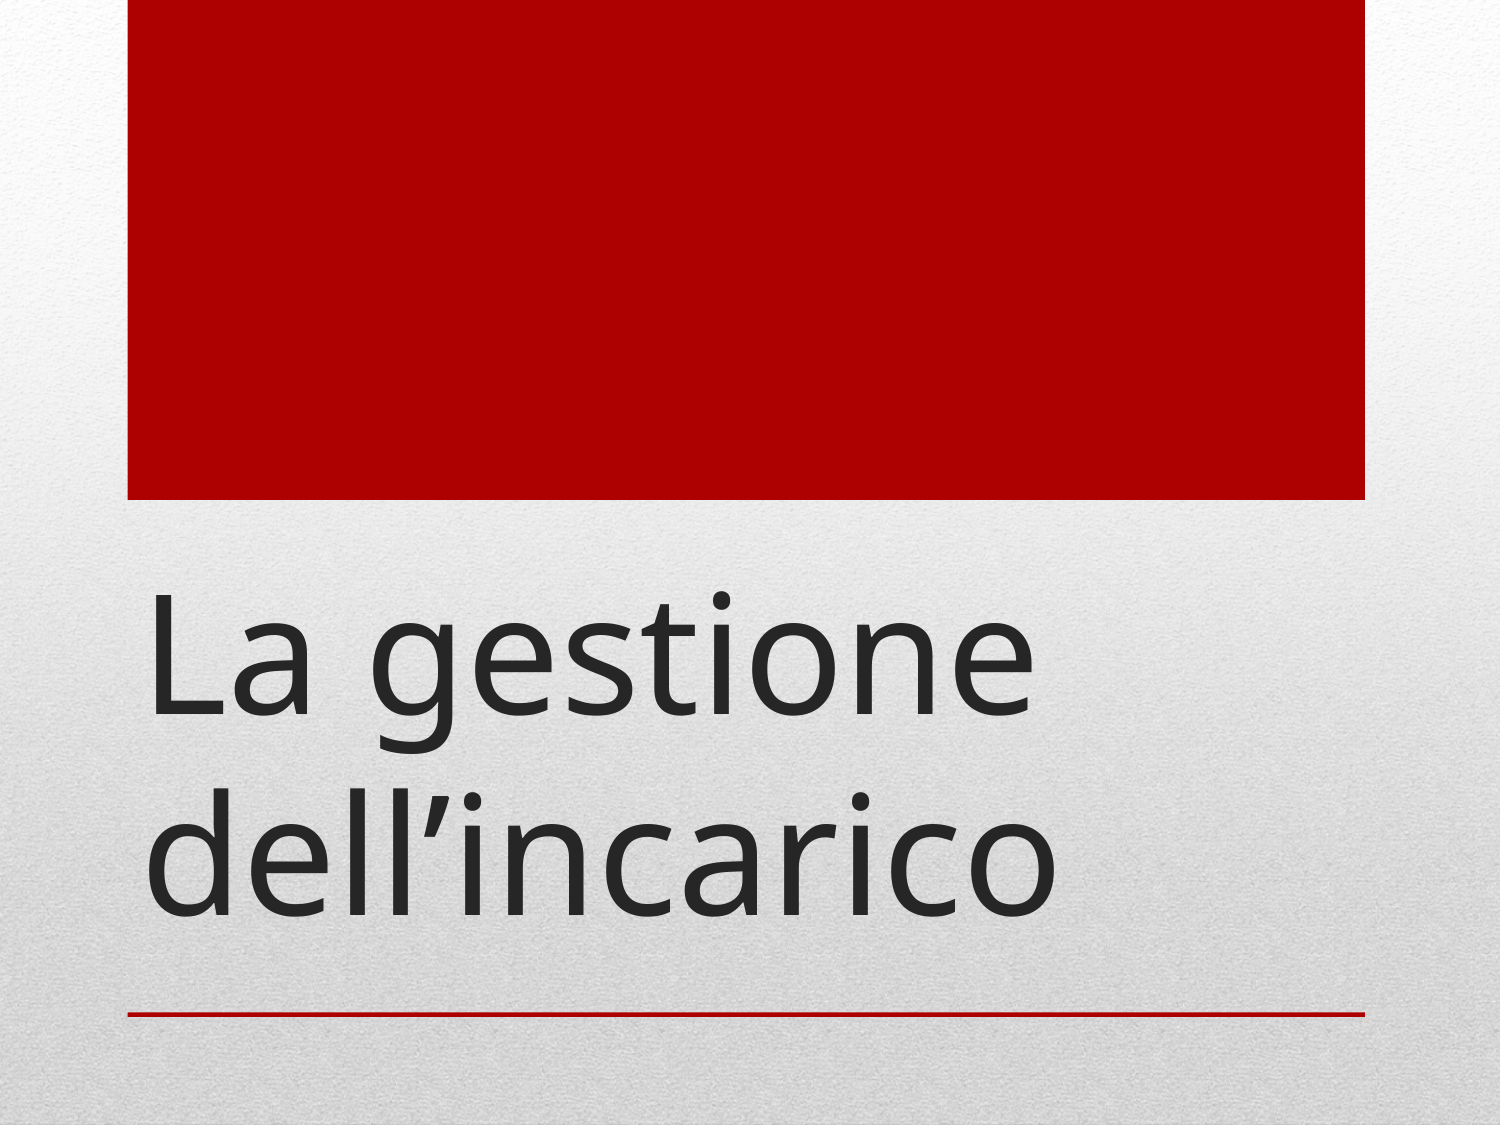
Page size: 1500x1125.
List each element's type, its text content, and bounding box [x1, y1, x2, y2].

title La gestione dell’incarico [125, 705, 1363, 956]
